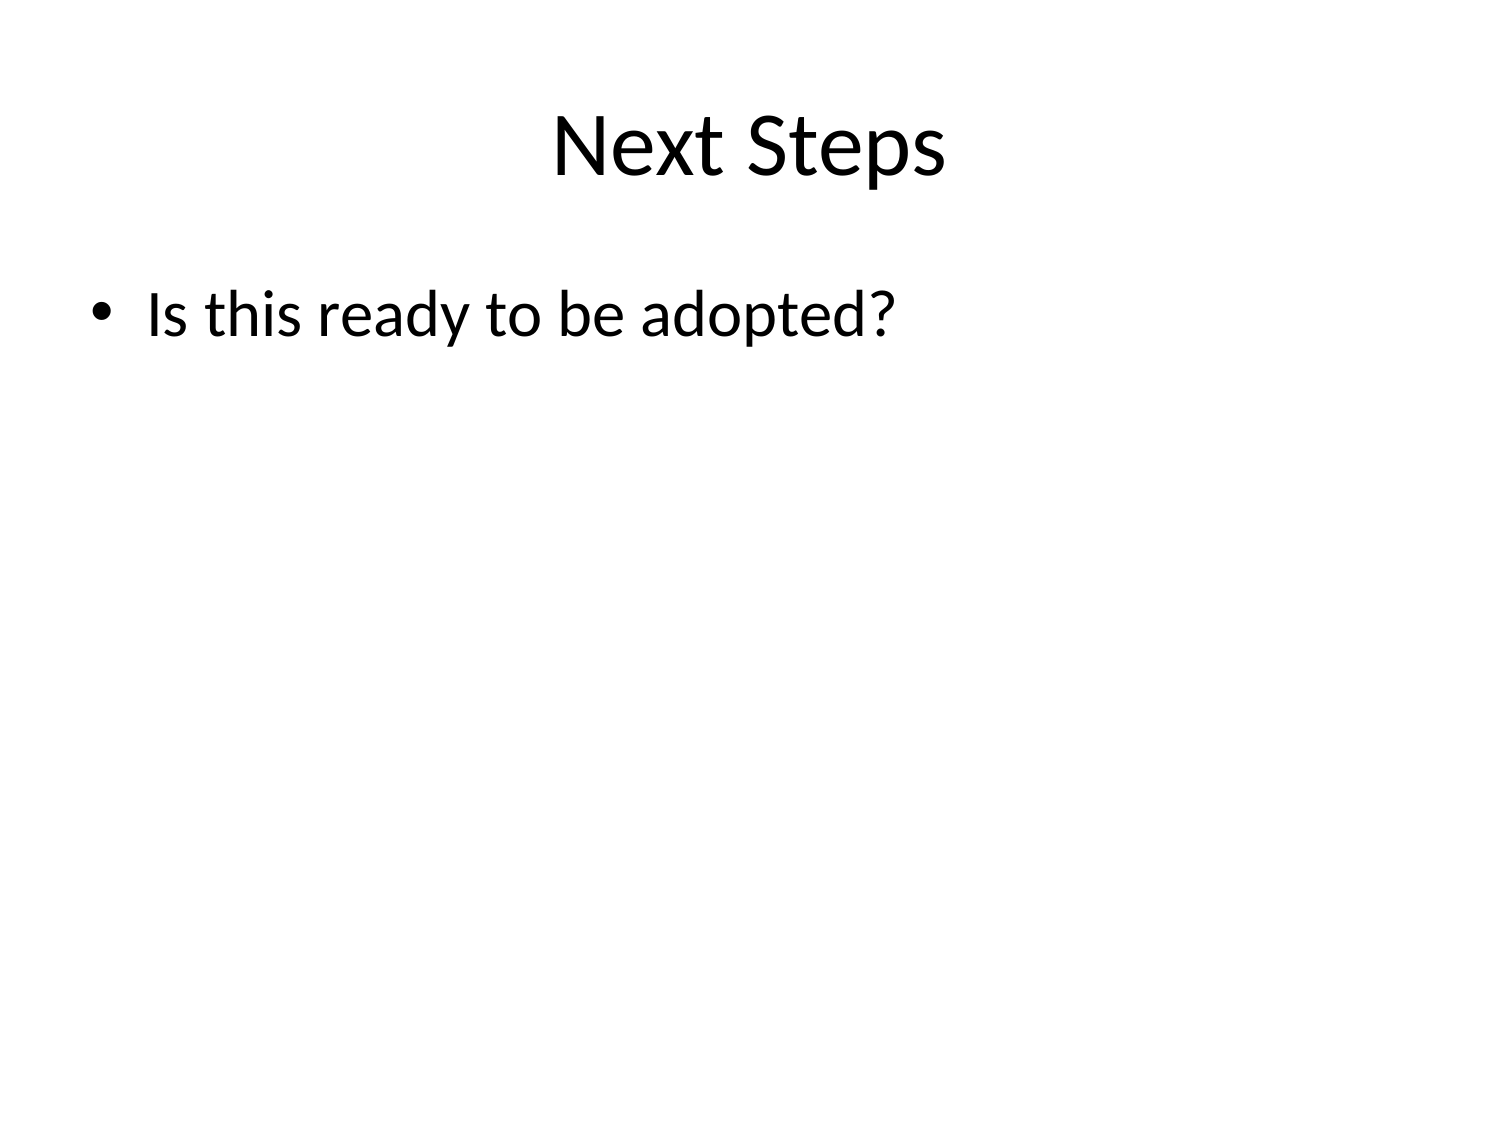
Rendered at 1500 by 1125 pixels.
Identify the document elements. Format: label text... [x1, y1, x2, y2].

list Is this ready to be adopted? [74, 262, 1426, 1006]
title Next Steps [74, 44, 1426, 233]
